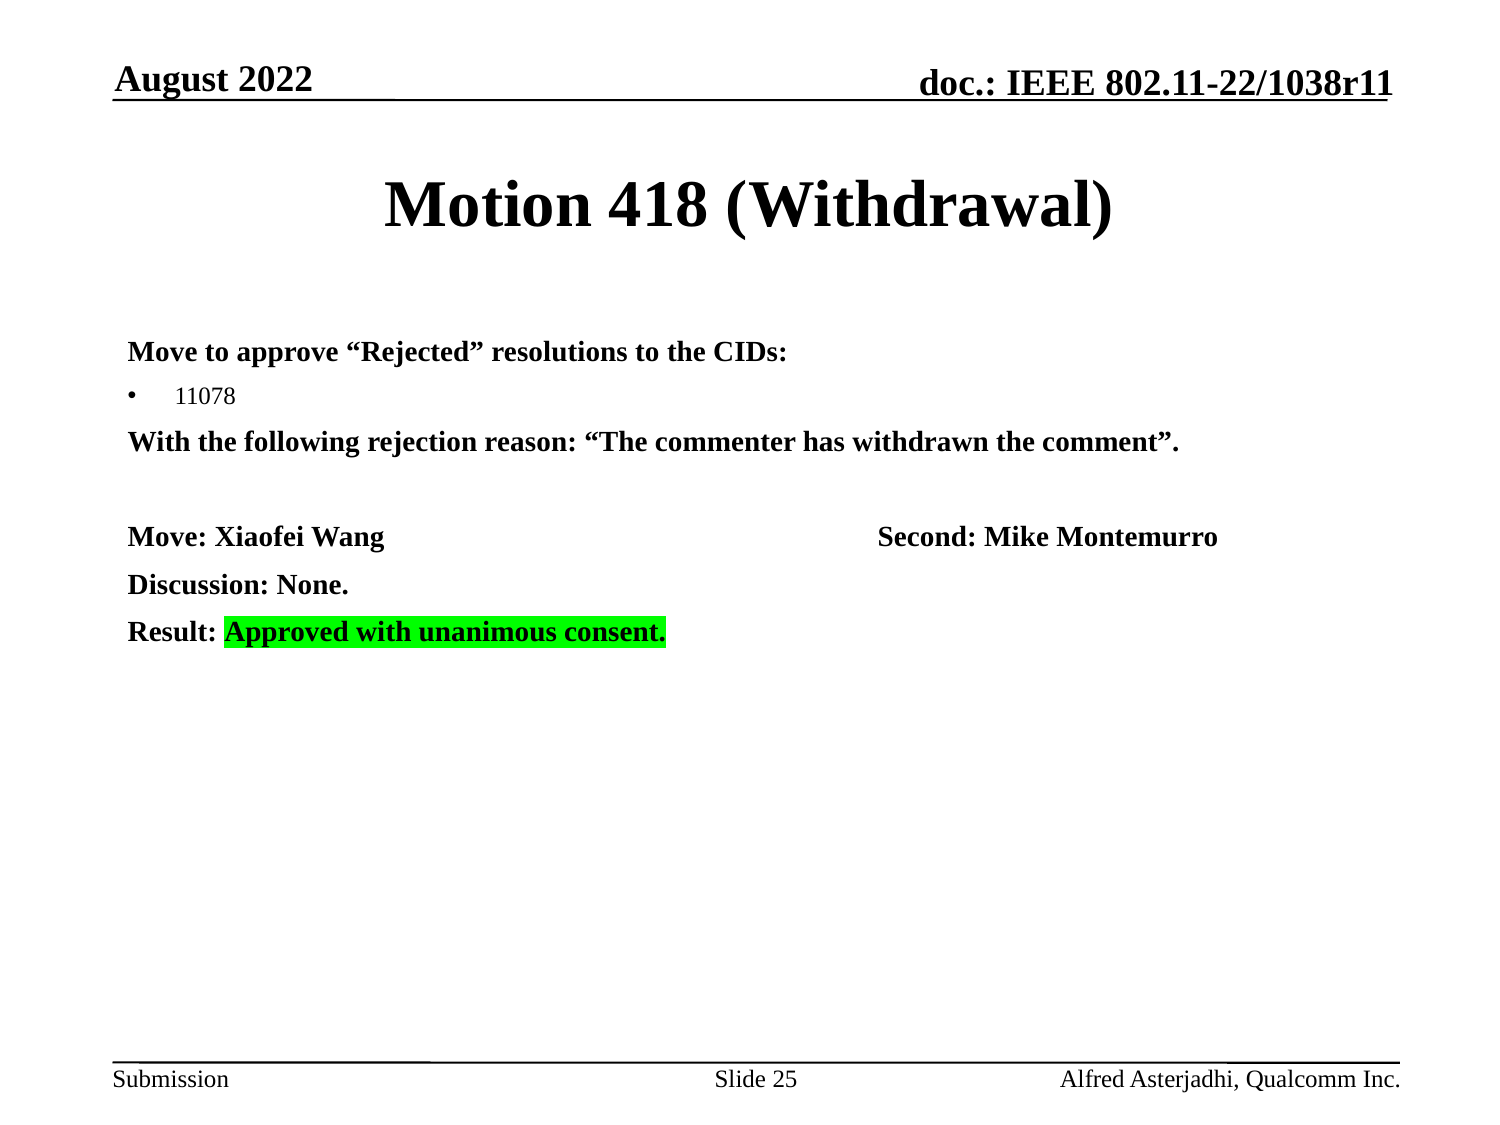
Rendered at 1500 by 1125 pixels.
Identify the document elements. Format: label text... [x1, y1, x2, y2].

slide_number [114, 54, 423, 100]
slide_number Slide 25 [712, 1061, 800, 1123]
footer Alfred Asterjadhi, Qualcomm Inc. [878, 1061, 1402, 1093]
title Motion 418 (Withdrawal) [112, 112, 1388, 288]
list Move to approve “Rejected” resolutions to the CIDs: 11078 With the following rejection reason: “The commenter has withdrawn the comment”. Move: Xiaofei Wang Second: Mike Montemurro Discussion: None. Result: Approved with unanimous consent. [112, 324, 1388, 1063]
